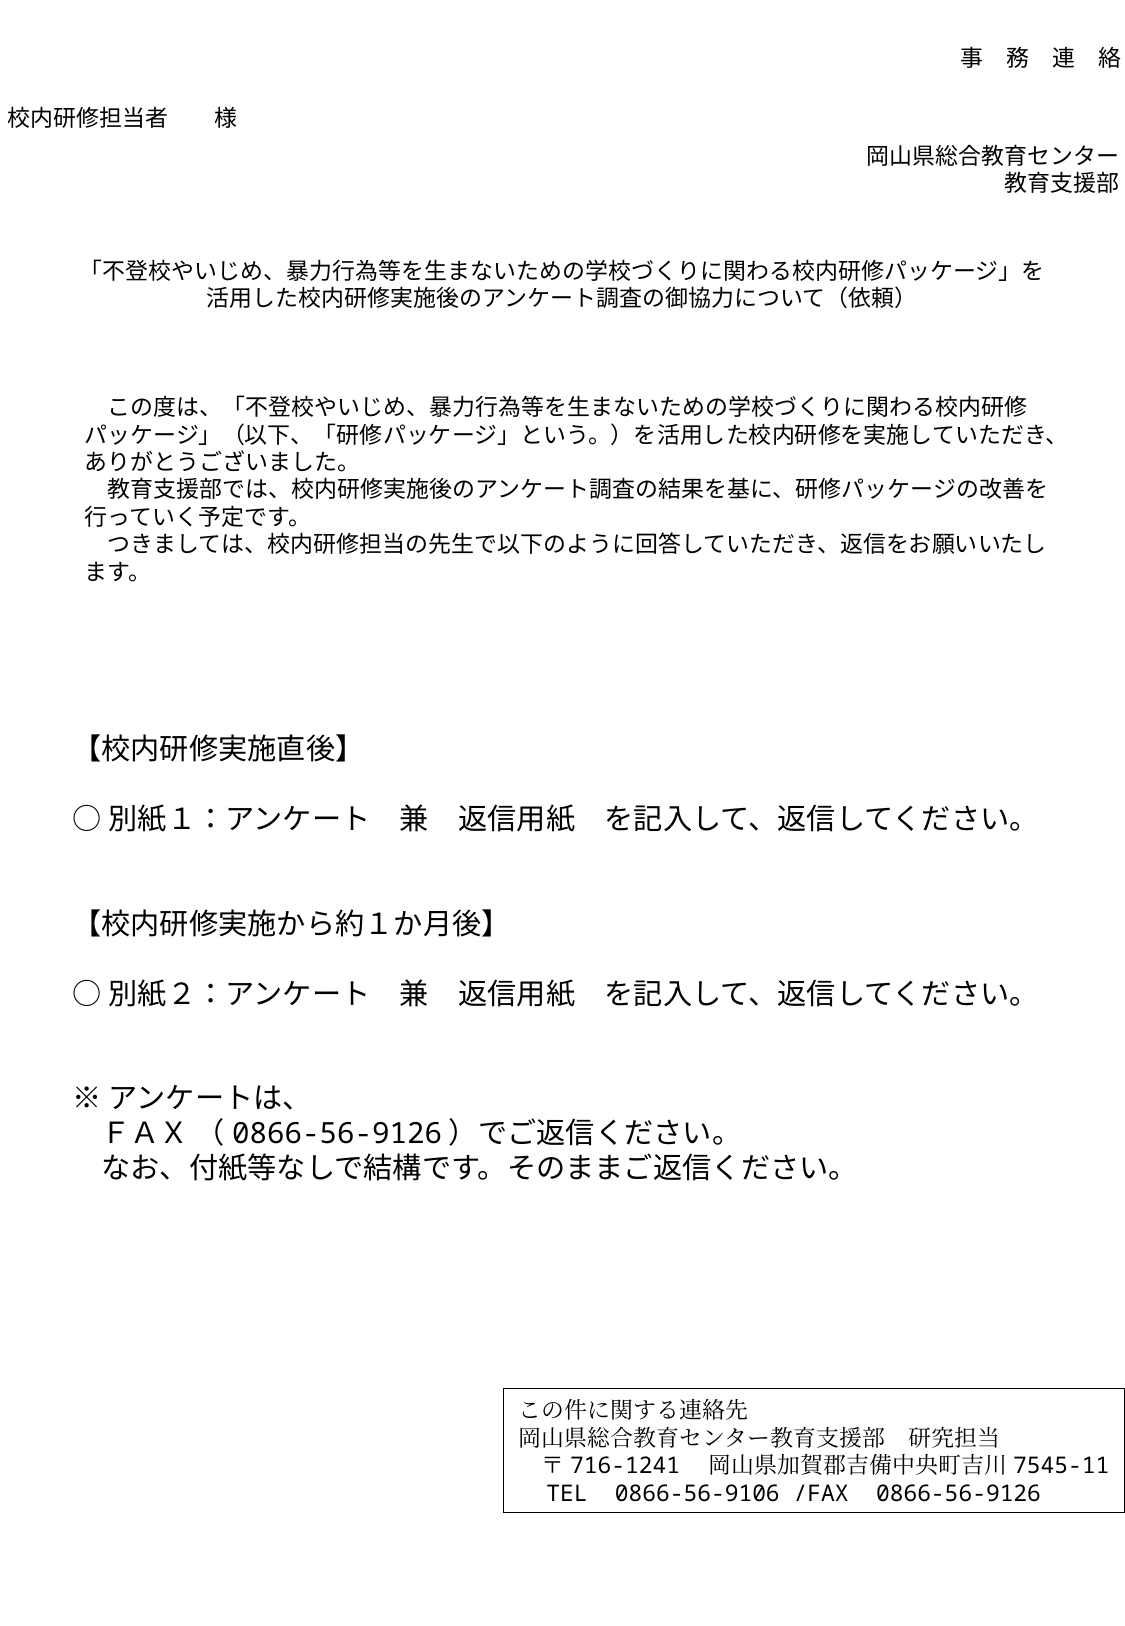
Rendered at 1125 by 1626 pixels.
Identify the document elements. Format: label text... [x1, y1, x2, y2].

text_box この件に関する連絡先 岡山県総合教育センター教育支援部 研究担当 〒716-1241 岡山県加賀郡吉備中央町吉川7545-11 TEL 0866-56-9106 /FAX 0866-56-9126 [503, 1388, 1125, 1513]
text_box 事 務 連 絡 [945, 36, 1125, 79]
text_box この度は、「不登校やいじめ、暴力行為等を生まないための学校づくりに関わる校内研修パッケージ」（以下、「研修パッケージ」という。）を活用した校内研修を実施していただき、ありがとうございました。 教育支援部では、校内研修実施後のアンケート調査の結果を基に、研修パッケージの改善を行っていく予定です。 つきましては、校内研修担当の先生で以下のように回答していただき、返信をお願いいたします。 [69, 385, 1067, 593]
text_box 岡山県総合教育センター 教育支援部 [851, 134, 1125, 204]
text_box 校内研修担当者 様 [0, 95, 253, 139]
text_box 「不登校やいじめ、暴力行為等を生まないための学校づくりに関わる校内研修パッケージ」を 活用した校内研修実施後のアンケート調査の御協力について（依頼） [64, 248, 1060, 319]
text_box 【校内研修実施直後】 ○別紙１：アンケート 兼 返信用紙 を記入して、返信してください。 【校内研修実施から約１か月後】 ○別紙２：アンケート 兼 返信用紙 を記入して、返信してください。 ※アンケートは、 ＦＡＸ （0866-56-9126）でご返信ください。 なお、付紙等なしで結構です。そのままご返信ください。 [57, 722, 1054, 1193]
